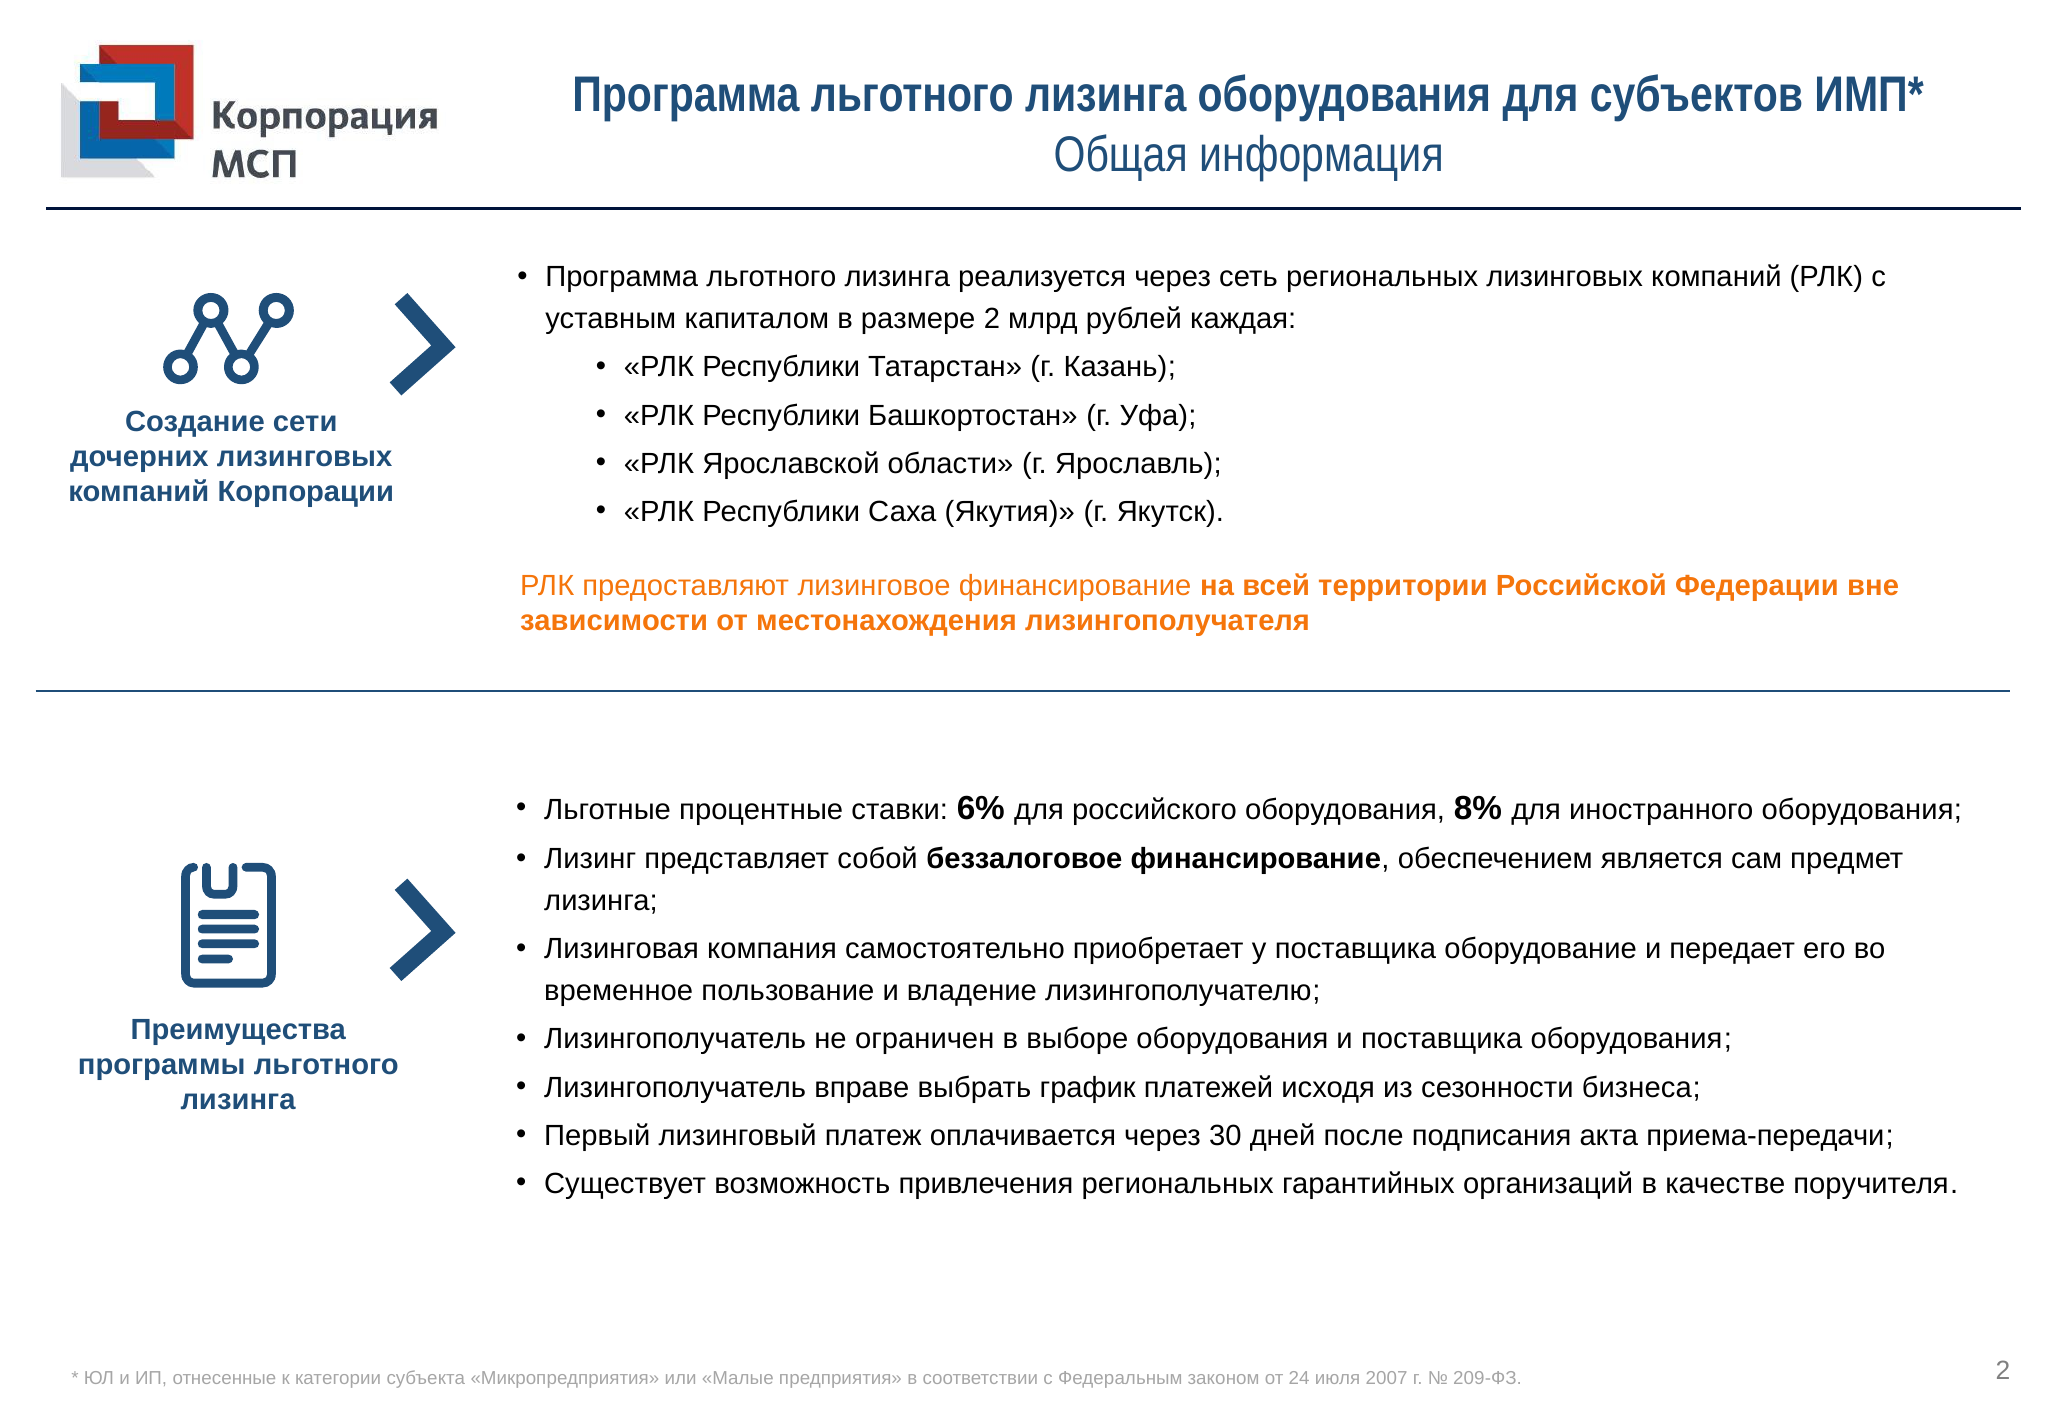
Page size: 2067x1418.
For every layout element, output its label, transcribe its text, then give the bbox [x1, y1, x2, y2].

text_box * ЮЛ и ИП, отнесенные к категории субъекта «Микропредприятия» или «Малые предприятия» в соответствии с Федеральным законом от 24 июля 2007 г. № 209-ФЗ. [59, 1348, 1872, 1392]
text_box Льготные процентные ставки: 6% для российского оборудования, 8% для иностранного оборудования; Лизинг представляет собой беззалоговое финансирование, обеспечением является сам предмет лизинга; Лизинговая компания самостоятельно приобретает у поставщика оборудование и передает его во временное пользование и владение лизингополучателю; Лизингополучатель не ограничен в выборе оборудования и поставщика оборудования; Лизингополучатель вправе выбрать график платежей исходя из сезонности бизнеса; Первый лизинговый платеж оплачивается через 30 дней после подписания акта приема-передачи; Существует возможность привлечения региональных гарантийных организаций в качестве поручителя. [425, 760, 1997, 1284]
title Программа льготного лизинга оборудования для субъектов ИМП* Общая информация [524, 63, 1974, 180]
text_box [387, 290, 458, 398]
text_box Программа льготного лизинга реализуется через сеть региональных лизинговых компаний (РЛК) с уставным капиталом в размере 2 млрд рублей каждая: «РЛК Республики Татарстан» (г. Казань); «РЛК Республики Башкортостан» (г. Уфа); «РЛК Ярославской области» (г. Ярославль); «РЛК Республики Саха (Якутия)» (г. Якутск). [505, 232, 1996, 547]
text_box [180, 862, 276, 988]
text_box Создание сети дочерних лизинговых компаний Корпорации [48, 395, 415, 515]
text_box [392, 876, 425, 928]
text_box РЛК предоставляют лизинговое финансирование на всей территории Российской Федерации вне зависимости от местонахождения лизингополучателя [505, 558, 2025, 644]
text_box [16, 11, 463, 215]
text_box Преимущества программы льготного лизинга [61, 1002, 415, 1123]
text_box [387, 933, 425, 984]
text_box [163, 292, 294, 385]
